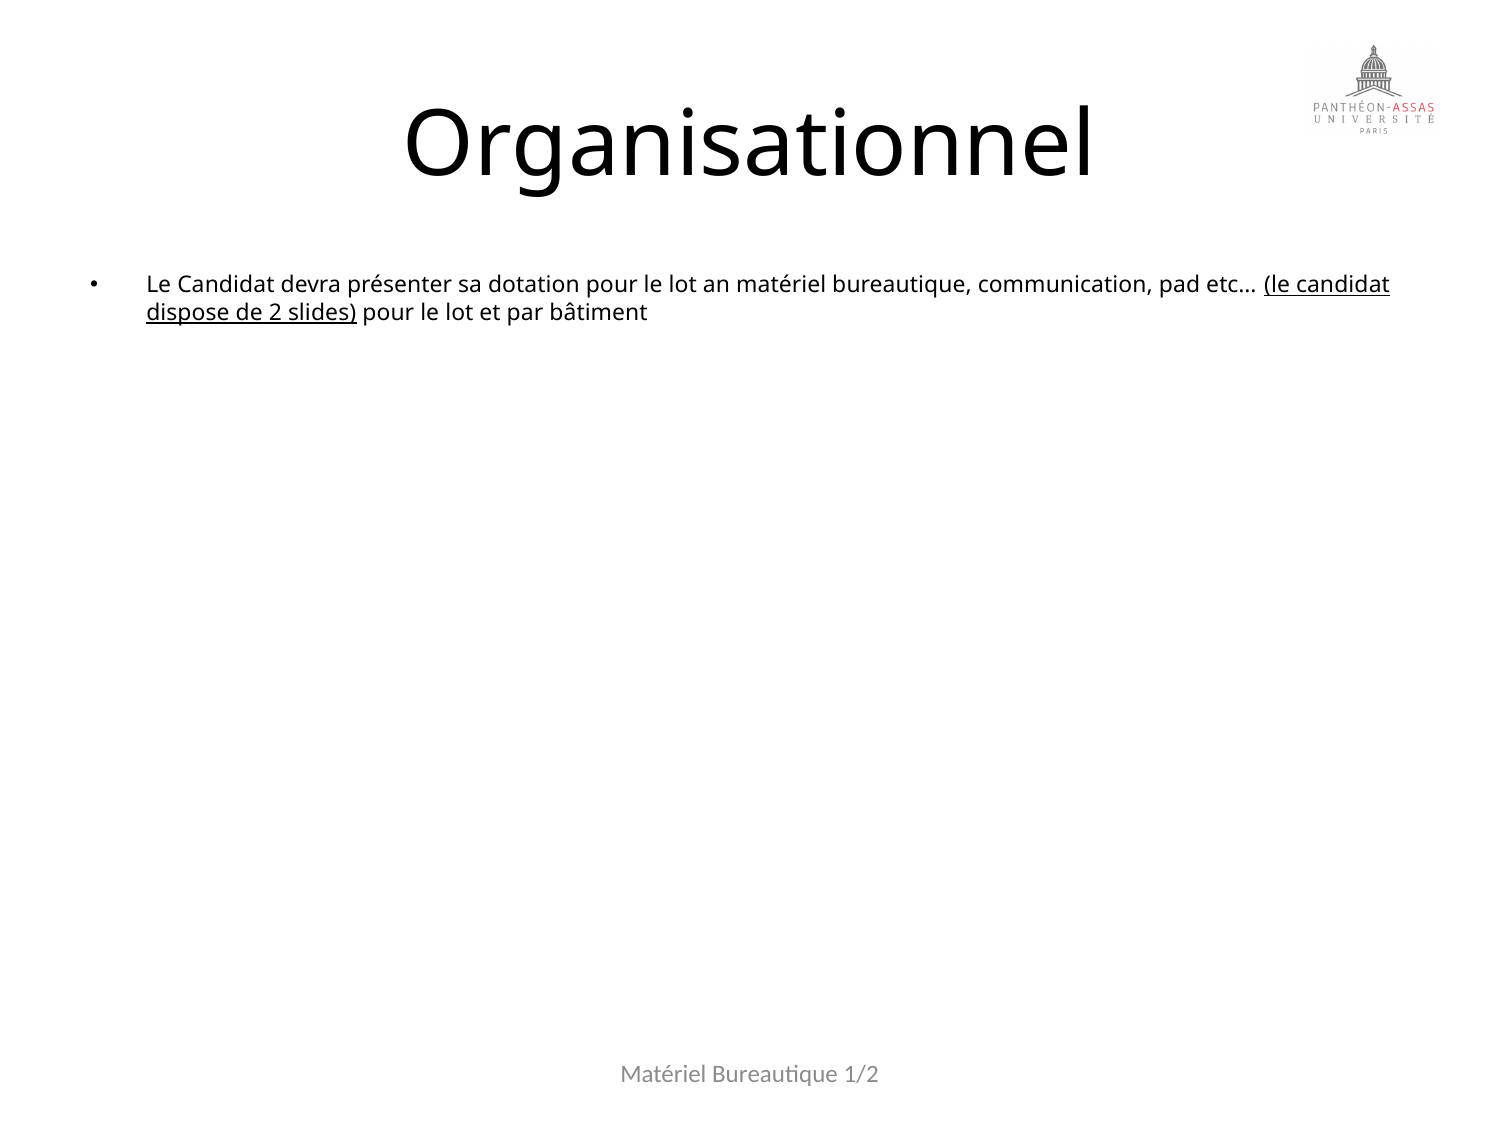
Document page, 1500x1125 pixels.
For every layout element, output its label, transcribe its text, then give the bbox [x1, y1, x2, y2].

list Le Candidat devra présenter sa dotation pour le lot an matériel bureautique, communication, pad etc… (le candidat dispose de 2 slides) pour le lot et par bâtiment [75, 262, 1425, 1005]
picture [1304, 44, 1443, 134]
footer Matériel Bureautique 1/2 [512, 1042, 988, 1103]
title Organisationnel [75, 45, 1425, 233]
